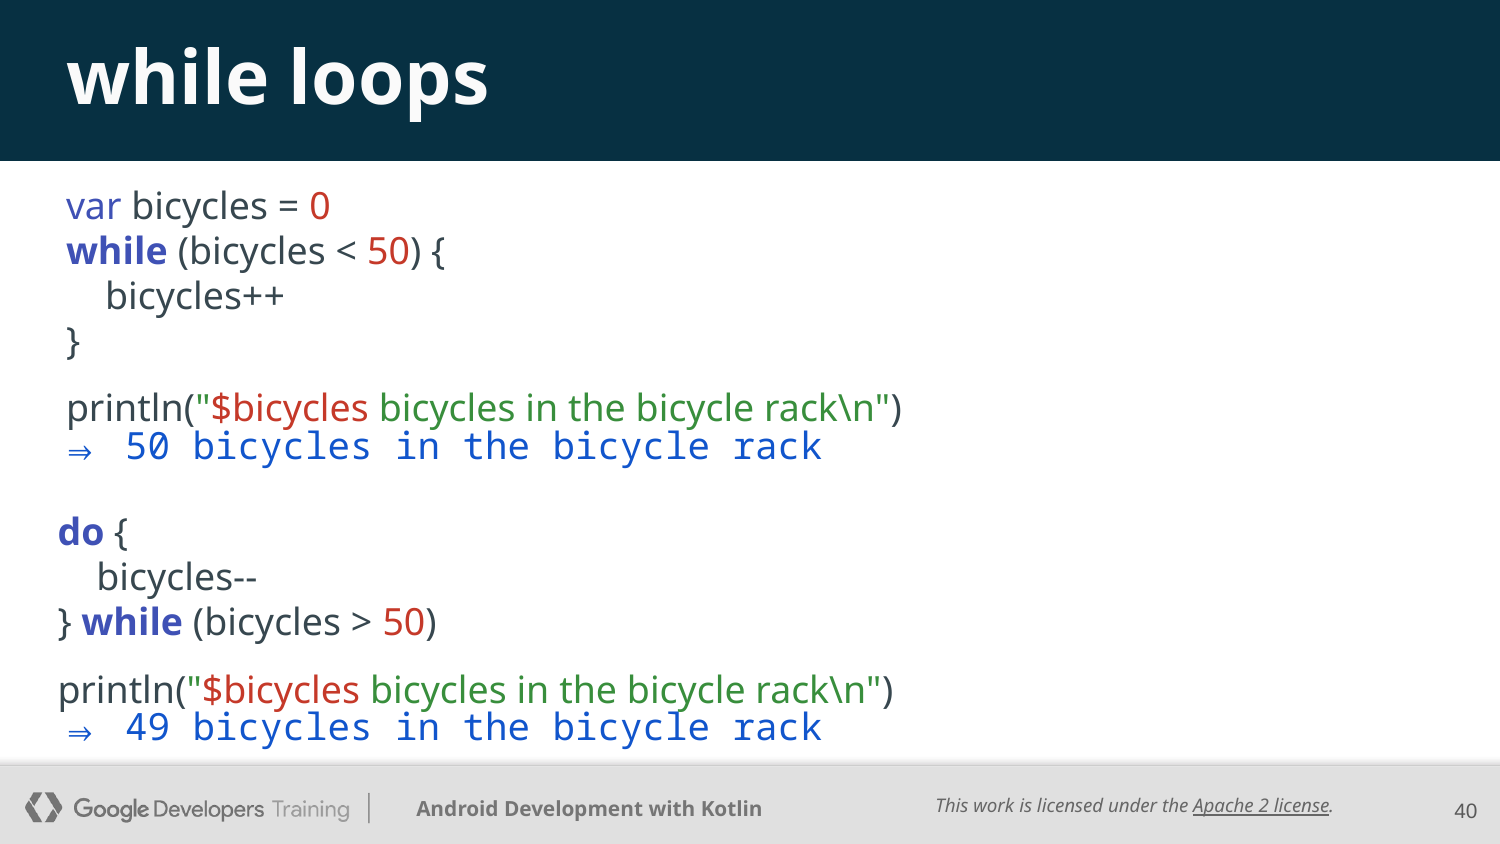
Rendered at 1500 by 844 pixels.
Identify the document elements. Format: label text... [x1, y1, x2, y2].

text_box ⇒ 49 bicycles in the bicycle rack [42, 687, 1155, 753]
text_box ⇒ 50 bicycles in the bicycle rack [42, 407, 1155, 482]
list var bicycles = 0 while (bicycles < 50) { bicycles++ } println("$bicycles bicycles in the bicycle rack\n") [51, 166, 1429, 422]
title while loops [51, 40, 1472, 135]
text_box do { bicycles-- } while (bicycles > 50) println("$bicycles bicycles in the bicycle rack\n") [42, 493, 1436, 664]
picture [0, 161, 1500, 844]
slide_number ‹#› [1402, 777, 1493, 842]
